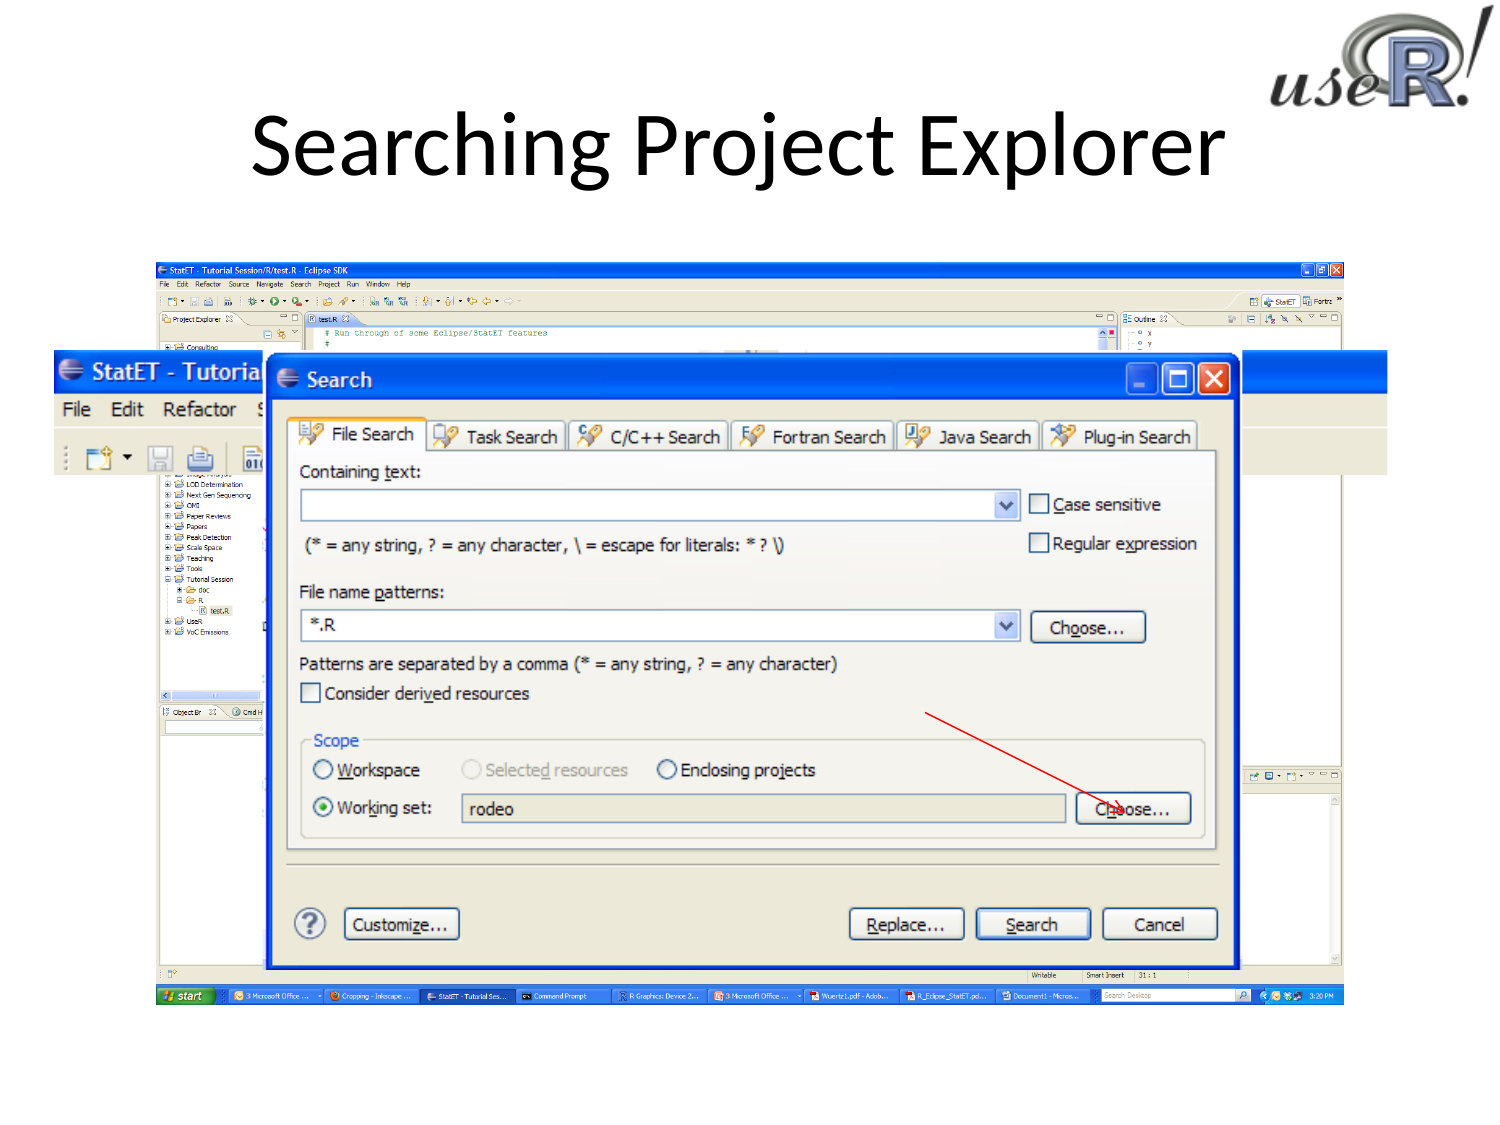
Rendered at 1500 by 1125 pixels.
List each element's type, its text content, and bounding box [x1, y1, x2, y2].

title Searching Project Explorer [75, 45, 1425, 233]
picture [53, 262, 1388, 1006]
picture [1265, 0, 1500, 113]
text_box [924, 712, 1126, 813]
